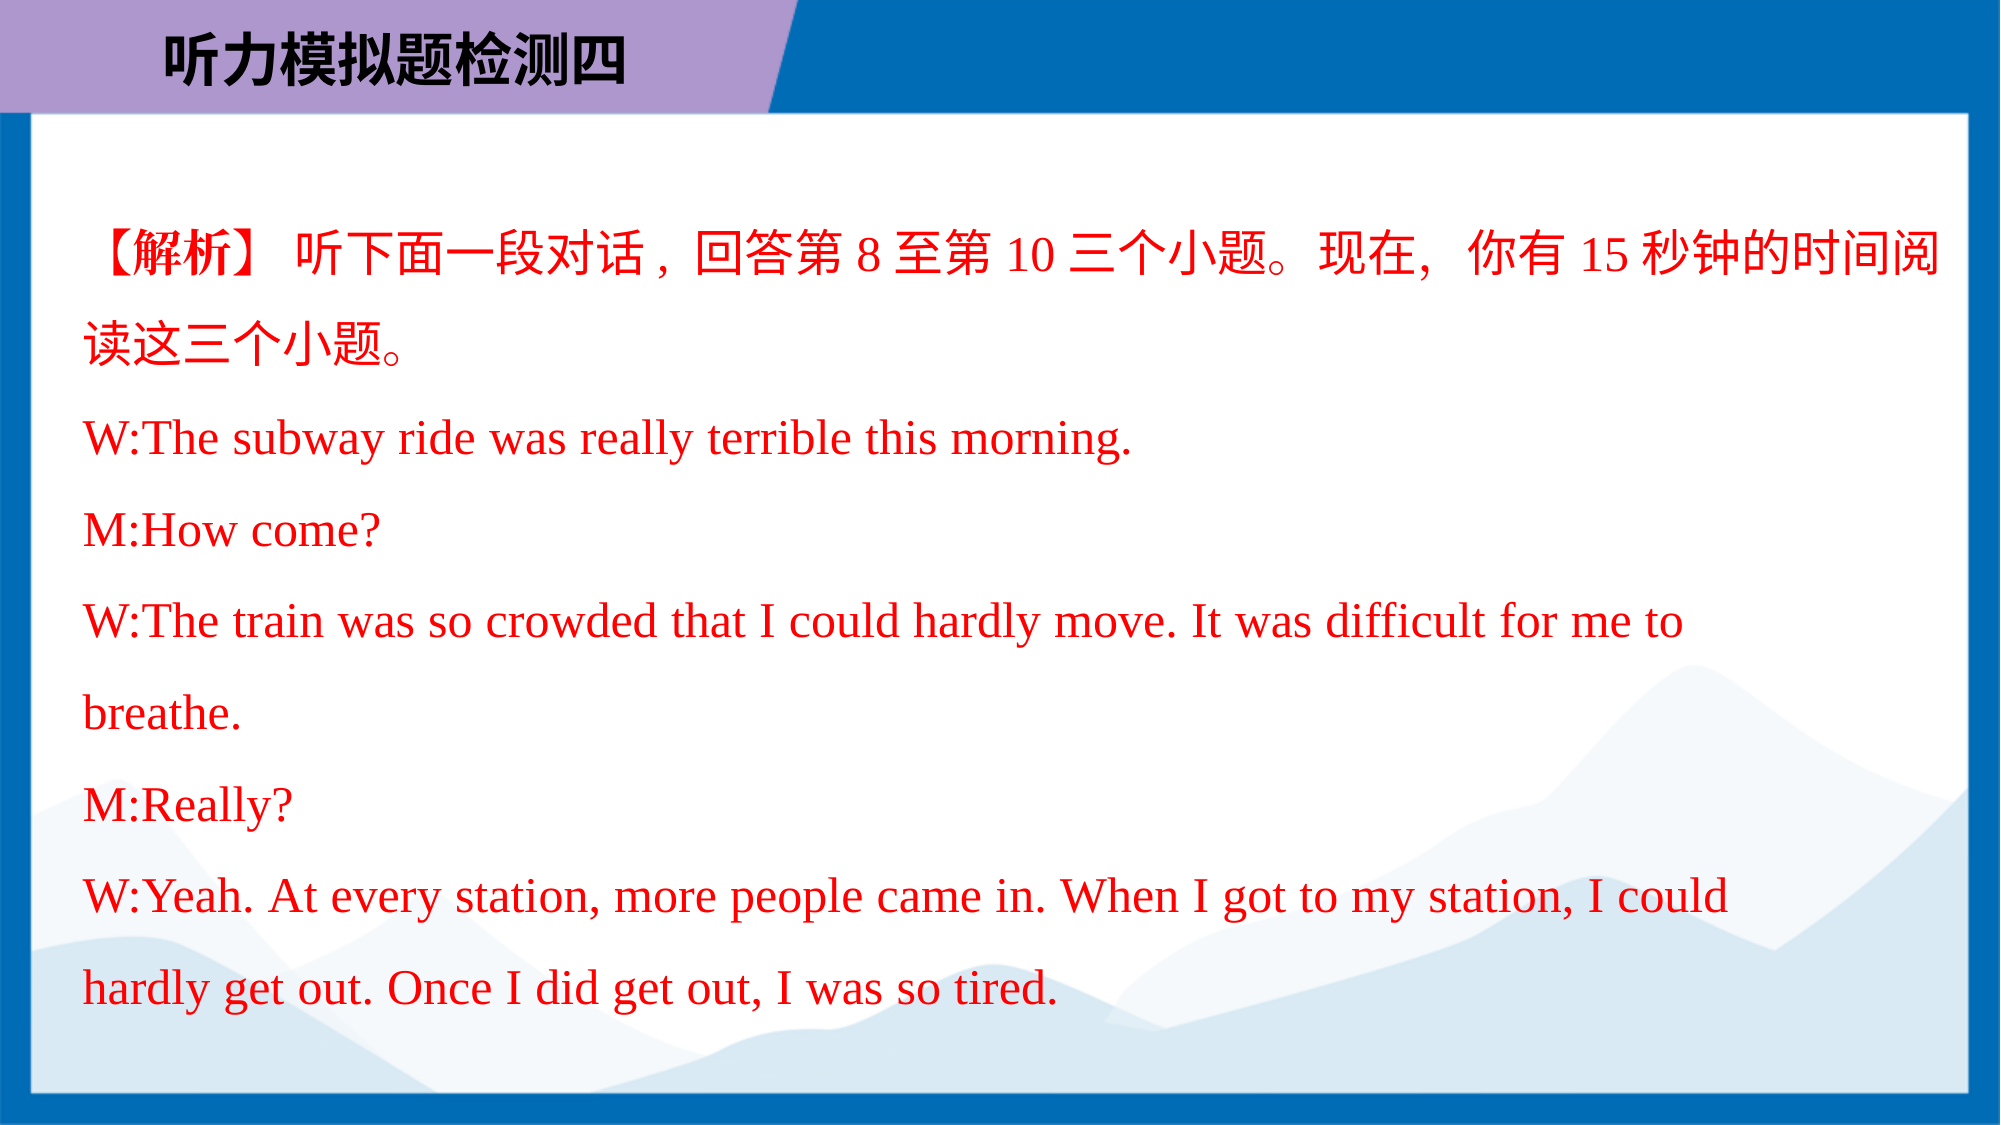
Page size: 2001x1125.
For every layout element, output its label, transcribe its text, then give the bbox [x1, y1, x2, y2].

picture [0, 0, 2000, 1125]
text_box 【解析】 听下面一段对话, 回答第8至第10三个小题。现在，你有15秒钟的时间阅 读这三个小题。 W:The subway ride was really terrible this morning. M:How come? W:The train was so crowded that I could hardly move. It was difficult for me to breathe. M:Really? W:Yeah. At every station, more people came in. When I got to my station, I could hardly get out. Once I did get out, I was so tired. [82, 189, 1917, 1015]
